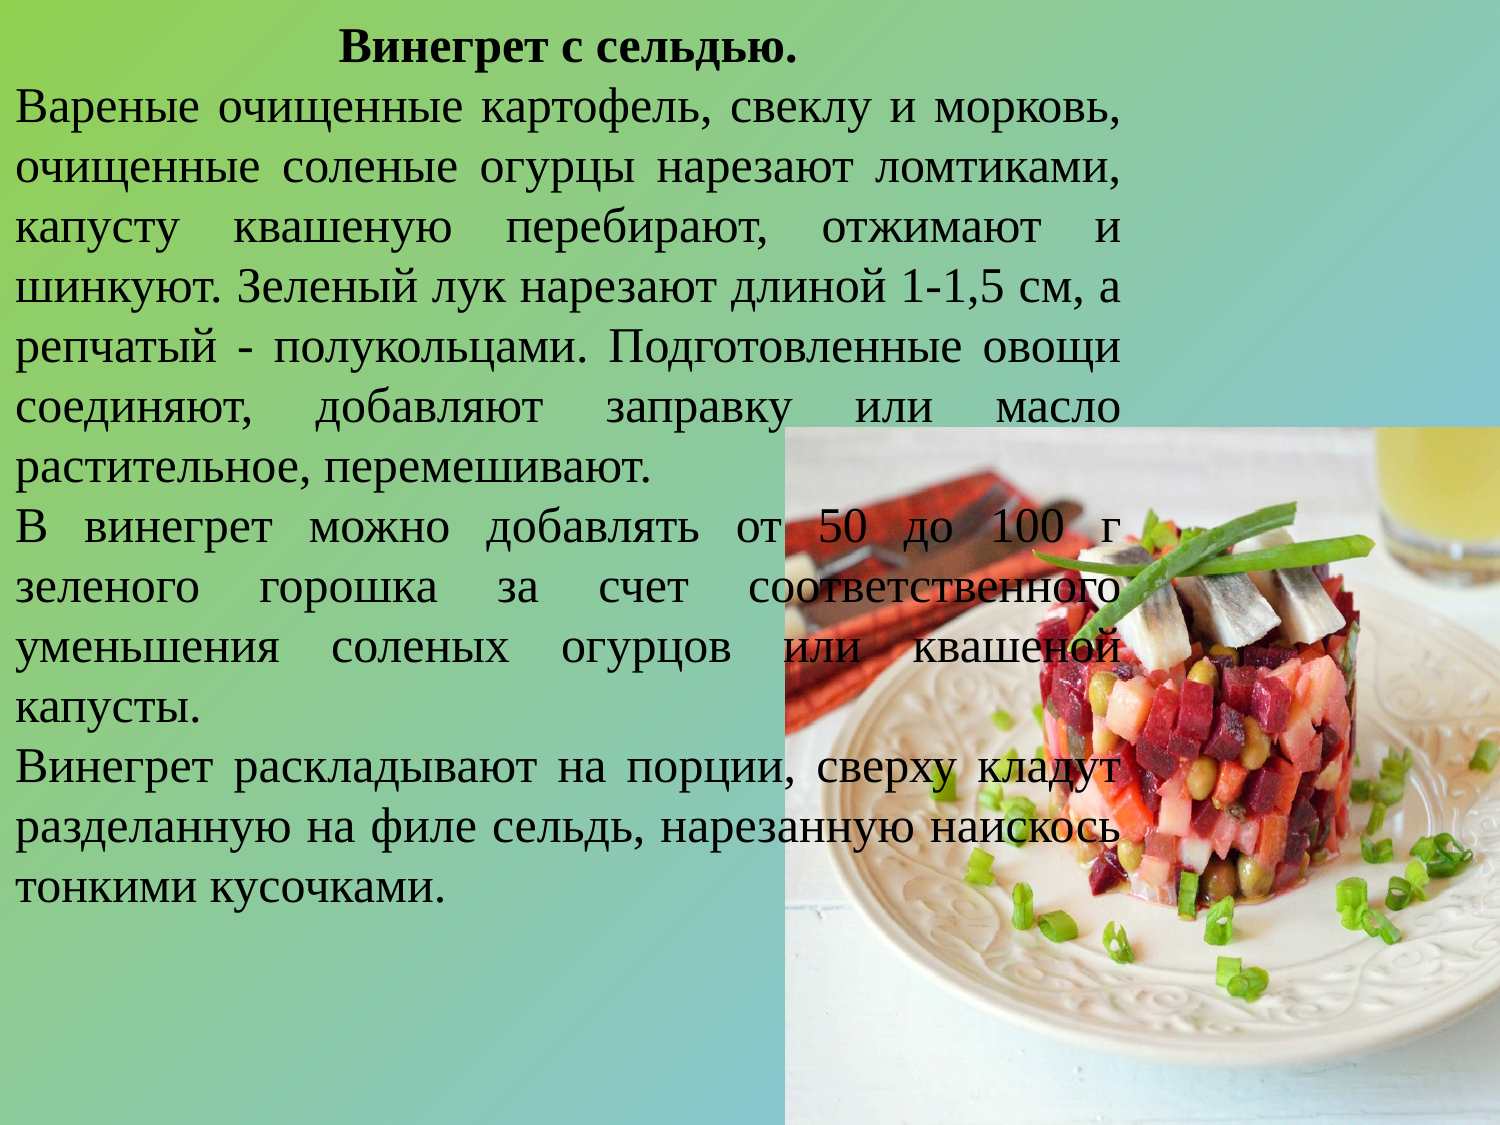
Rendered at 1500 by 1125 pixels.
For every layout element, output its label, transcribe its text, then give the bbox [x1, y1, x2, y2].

text_box Винегрет с сельдью. Вареные очищенные картофель, свеклу и морковь, очищенные соленые огурцы нарезают ломтиками, капусту квашеную перебирают, отжимают и шинкуют. Зеленый лук нарезают длиной 1-1,5 см, а репчатый - полукольцами. Подготовленные овощи соединяют, добавляют заправку или масло растительное, перемешивают. В винегрет можно добавлять от 50 до 100 г зеленого горошка за счет соответственного уменьшения соленых огурцов или квашеной капусты. Винегрет раскладывают на порции, сверху кладут разделанную на филе сельдь, нарезанную наискось тонкими кусочками. [0, 4, 1137, 920]
picture [784, 427, 1500, 1125]
